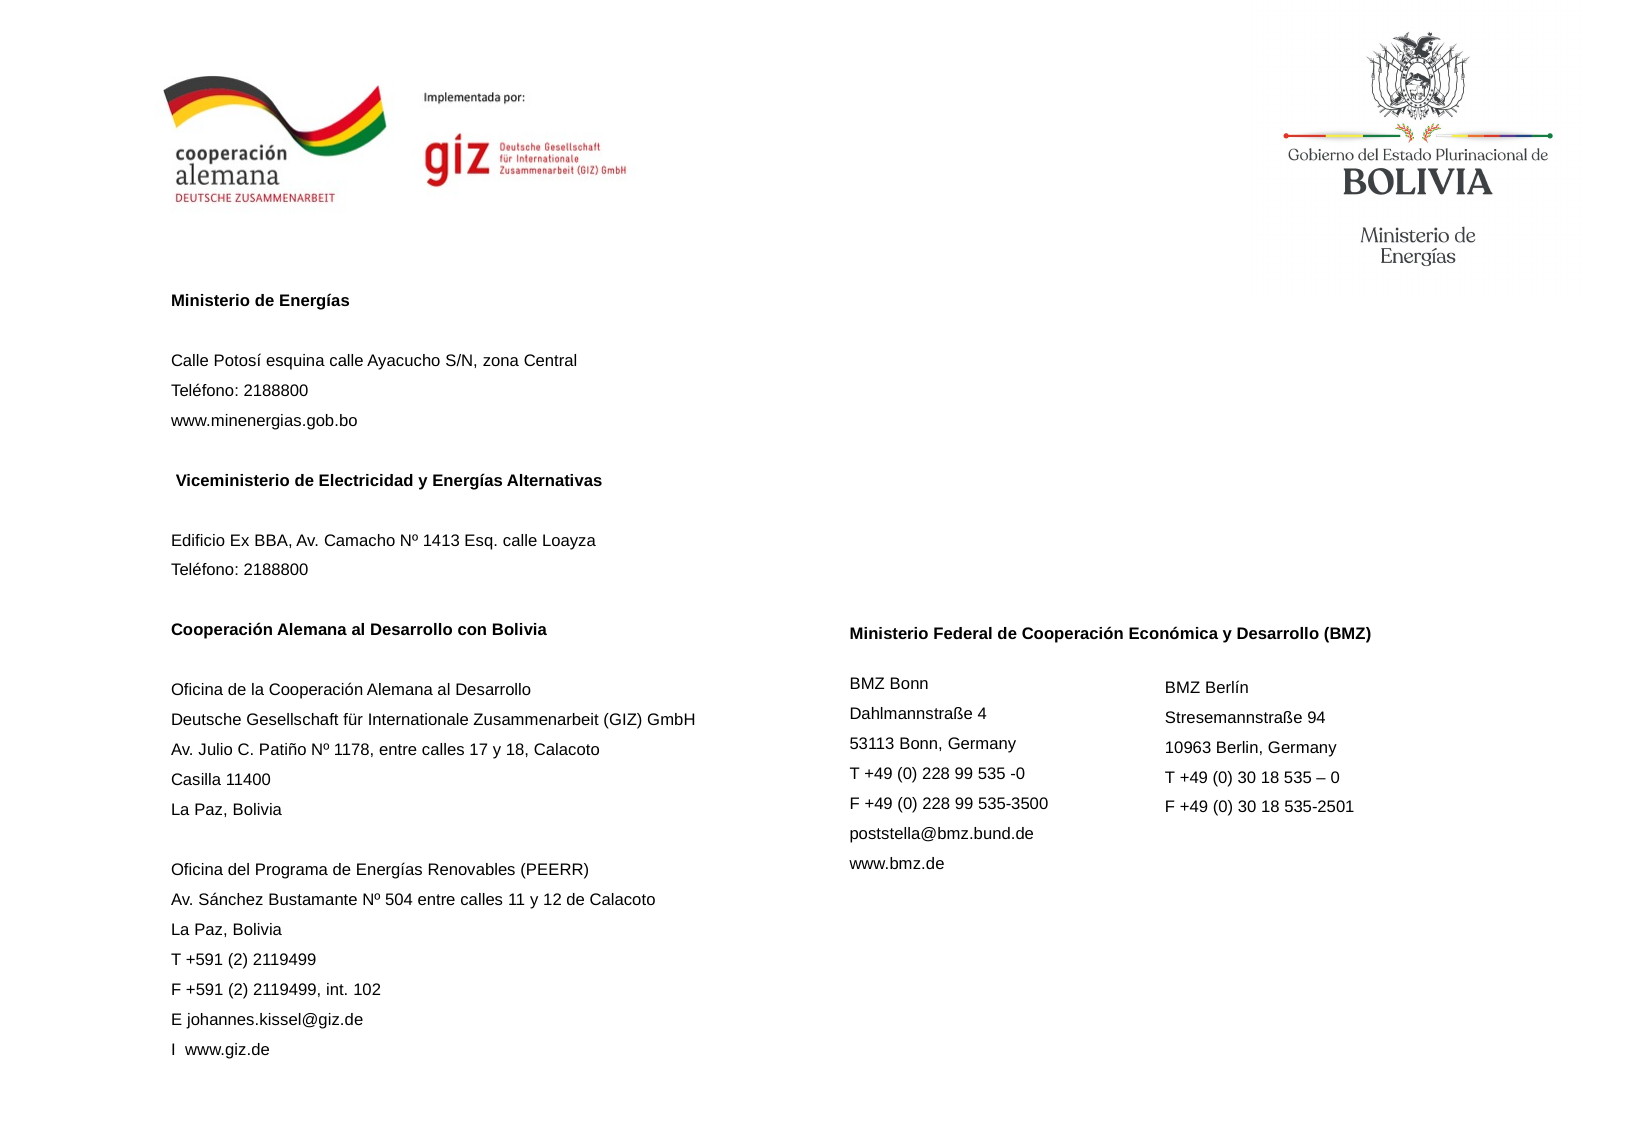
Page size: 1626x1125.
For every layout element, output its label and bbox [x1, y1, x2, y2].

picture [1250, 0, 1585, 296]
text_box [156, 272, 1553, 1096]
picture [122, 52, 665, 226]
